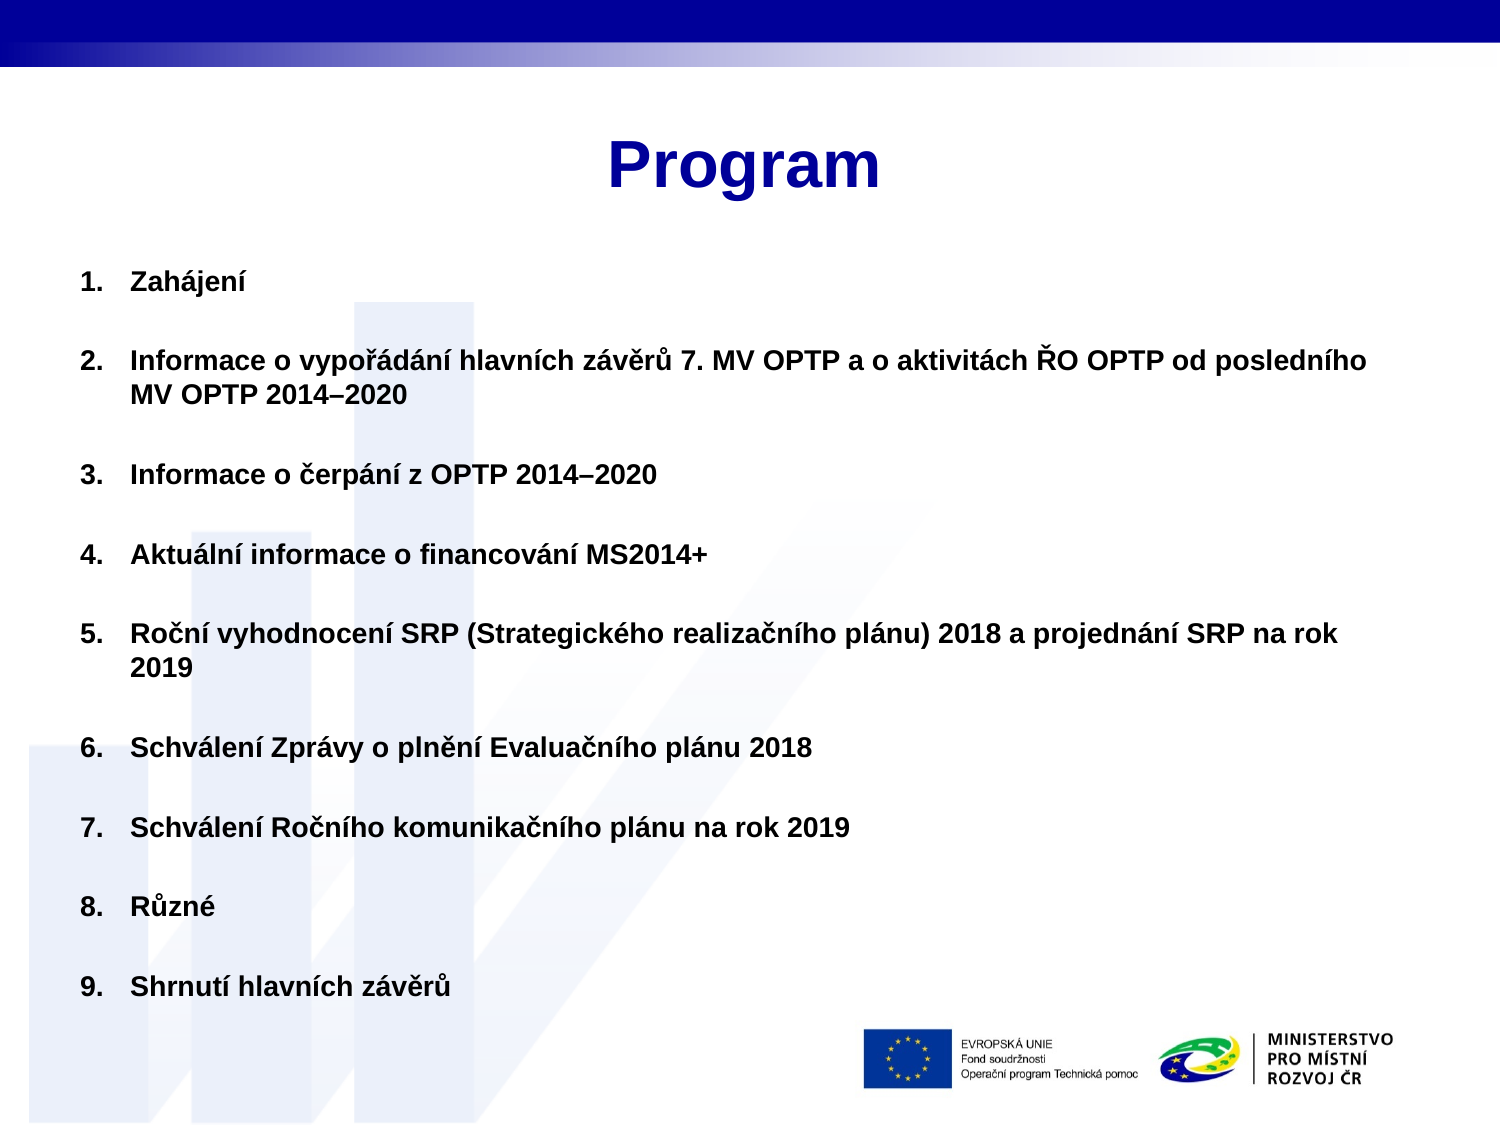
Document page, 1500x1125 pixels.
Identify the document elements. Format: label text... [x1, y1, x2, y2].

title Program [64, 113, 1425, 197]
list Zahájení Informace o vypořádání hlavních závěrů 7. MV OPTP a o aktivitách ŘO OPTP od posledního MV OPTP 2014–2020 Informace o čerpání z OPTP 2014–2020 Aktuální informace o financování MS2014+ Roční vyhodnocení SRP (Strategického realizačního plánu) 2018 a projednání SRP na rok 2019 Schválení Zprávy o plnění Evaluačního plánu 2018 Schválení Ročního komunikačního plánu na rok 2019 Různé Shrnutí hlavních závěrů [64, 255, 1425, 1012]
picture [29, 302, 1412, 1125]
